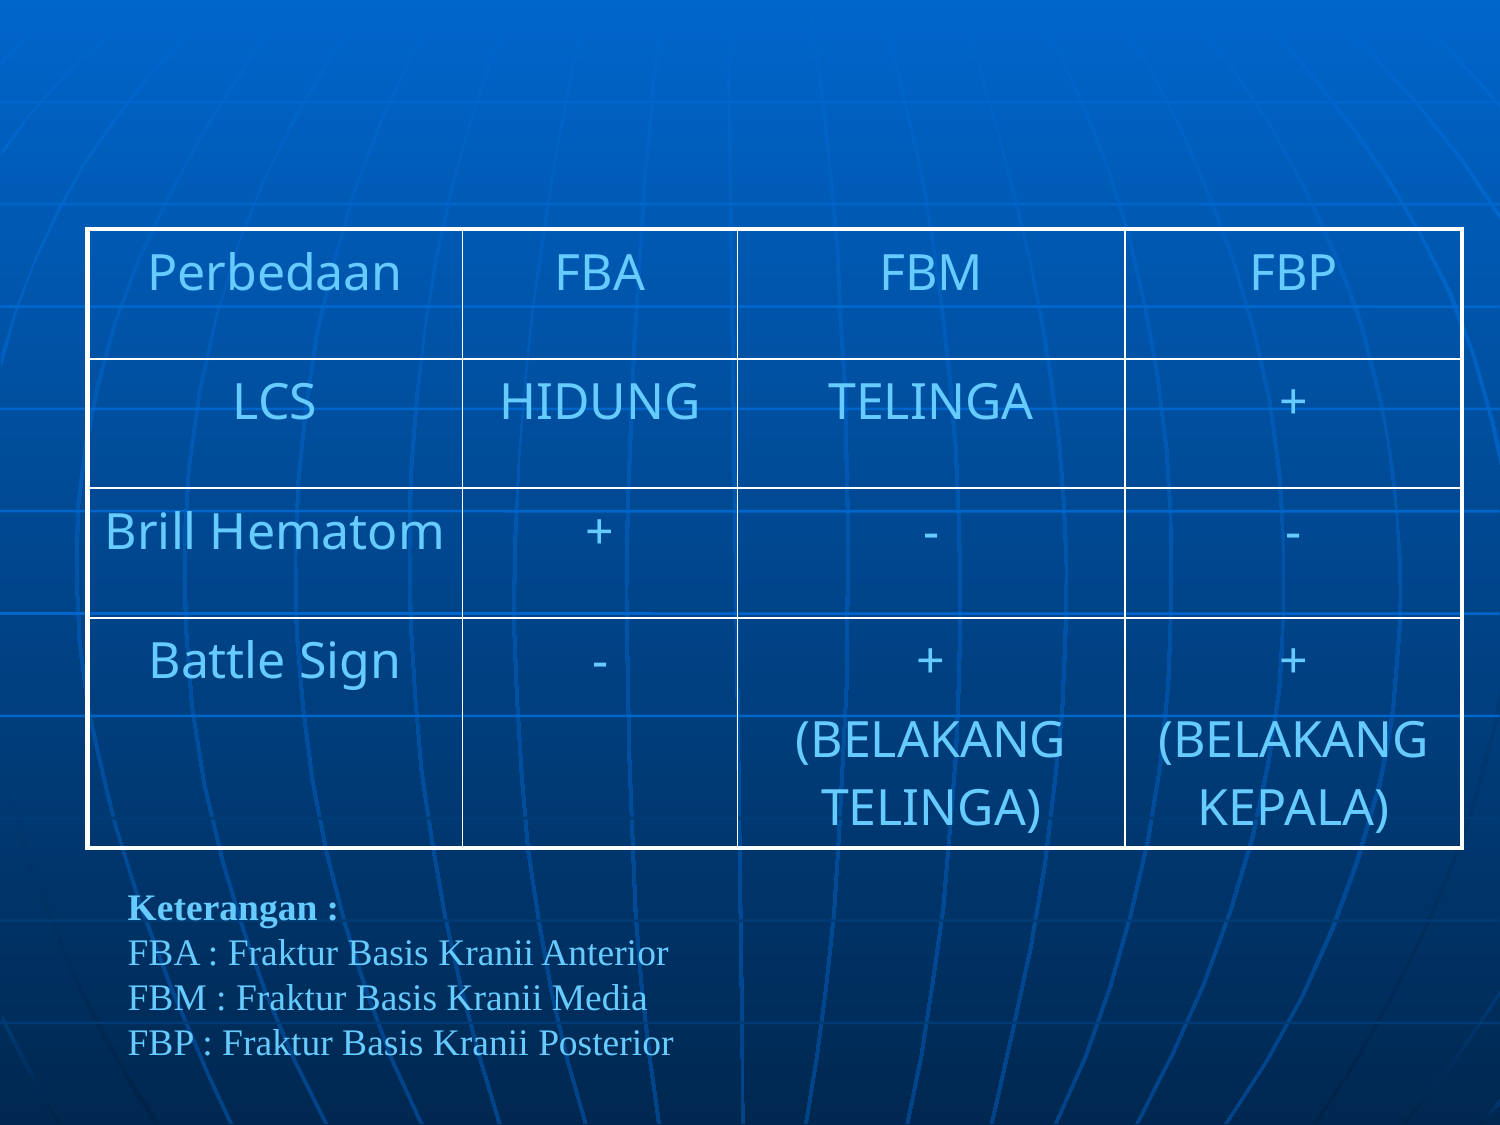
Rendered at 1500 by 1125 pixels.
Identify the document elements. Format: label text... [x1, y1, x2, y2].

table_cell + [1126, 360, 1460, 487]
table_cell + [463, 489, 737, 617]
table_header FBA [463, 231, 737, 358]
table_cell TELINGA [738, 360, 1124, 487]
table_header Perbedaan [90, 231, 462, 358]
table_cell - [463, 619, 737, 846]
table_cell - [738, 489, 1124, 617]
table_header FBP [1126, 231, 1460, 358]
text_box Keterangan : FBA : Fraktur Basis Kranii Anterior FBM : Fraktur Basis Kranii Media FBP : Fraktur Basis Kranii Posterior [112, 875, 690, 1071]
table_cell + (BELAKANG KEPALA) [1126, 619, 1460, 846]
table_cell + (BELAKANG TELINGA) [738, 619, 1124, 846]
table_header FBM [738, 231, 1124, 358]
table_cell Battle Sign [90, 619, 462, 846]
table_cell - [1126, 489, 1460, 617]
table_cell HIDUNG [463, 360, 737, 487]
table_cell LCS [90, 360, 462, 487]
table_cell Brill Hematom [90, 489, 462, 617]
